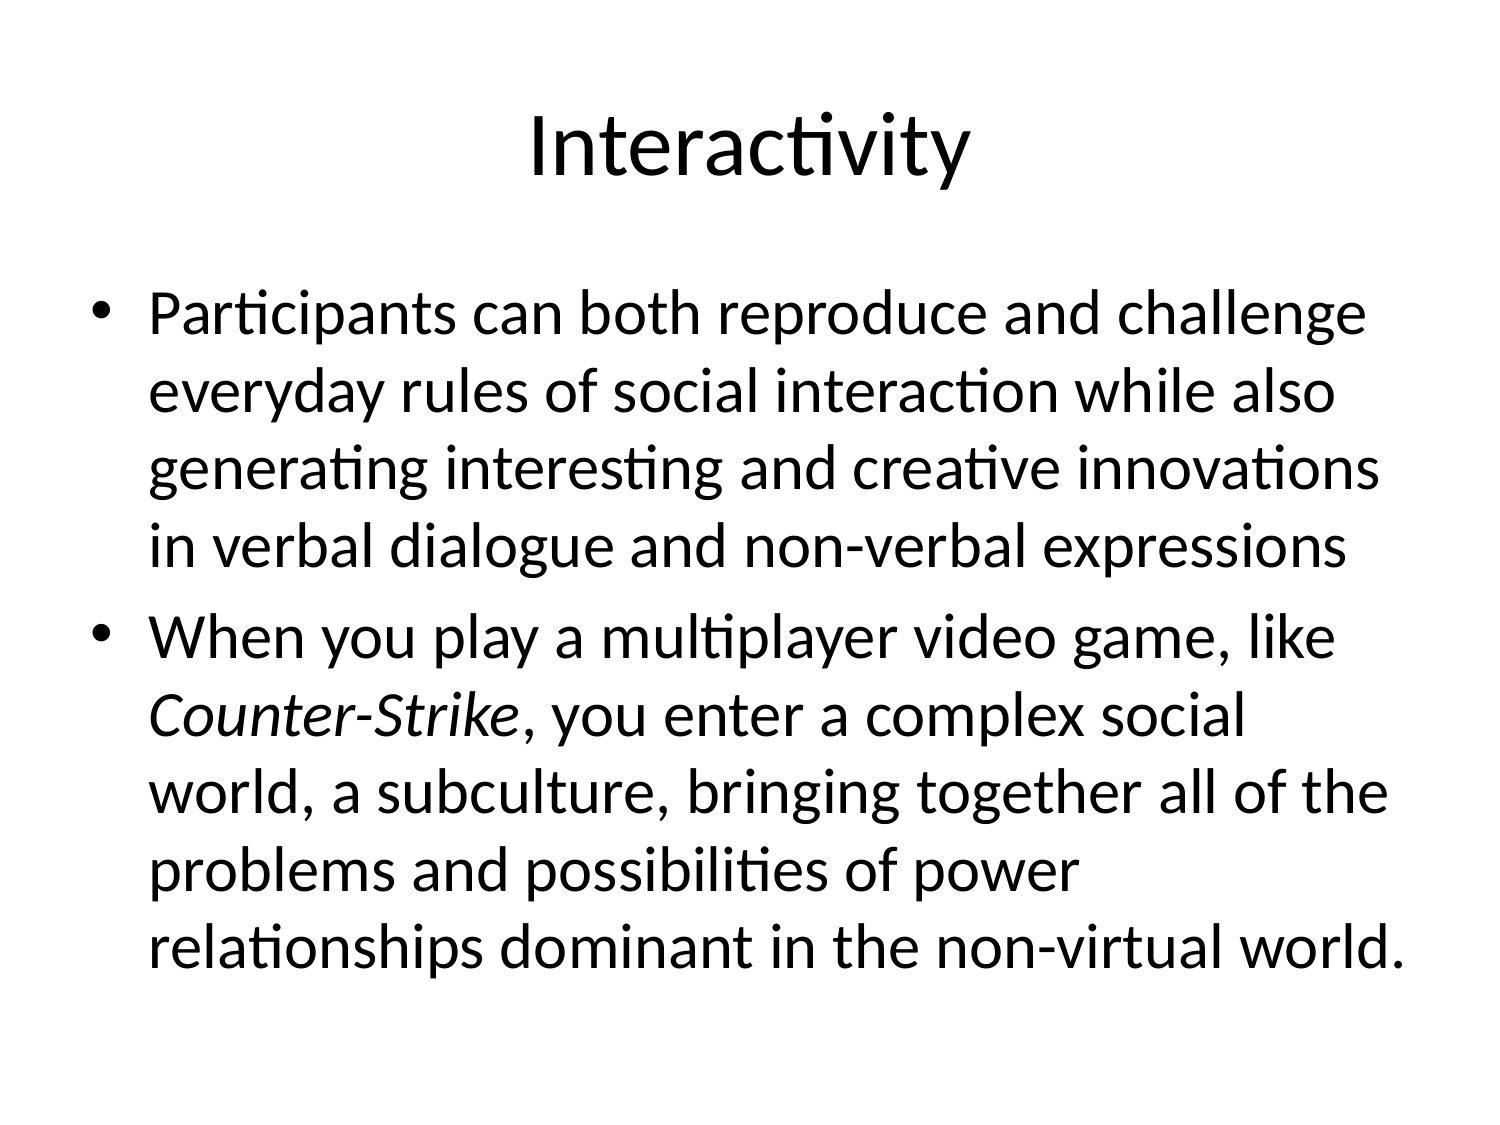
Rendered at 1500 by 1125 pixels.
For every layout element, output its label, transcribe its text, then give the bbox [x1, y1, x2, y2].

list Participants can both reproduce and challenge everyday rules of social interaction while also generating interesting and creative innovations in verbal dialogue and non-verbal expressions When you play a multiplayer video game, like Counter-Strike, you enter a complex social world, a subculture, bringing together all of the problems and possibilities of power relationships dominant in the non-virtual world. [75, 262, 1425, 1005]
title Interactivity [75, 45, 1425, 233]
